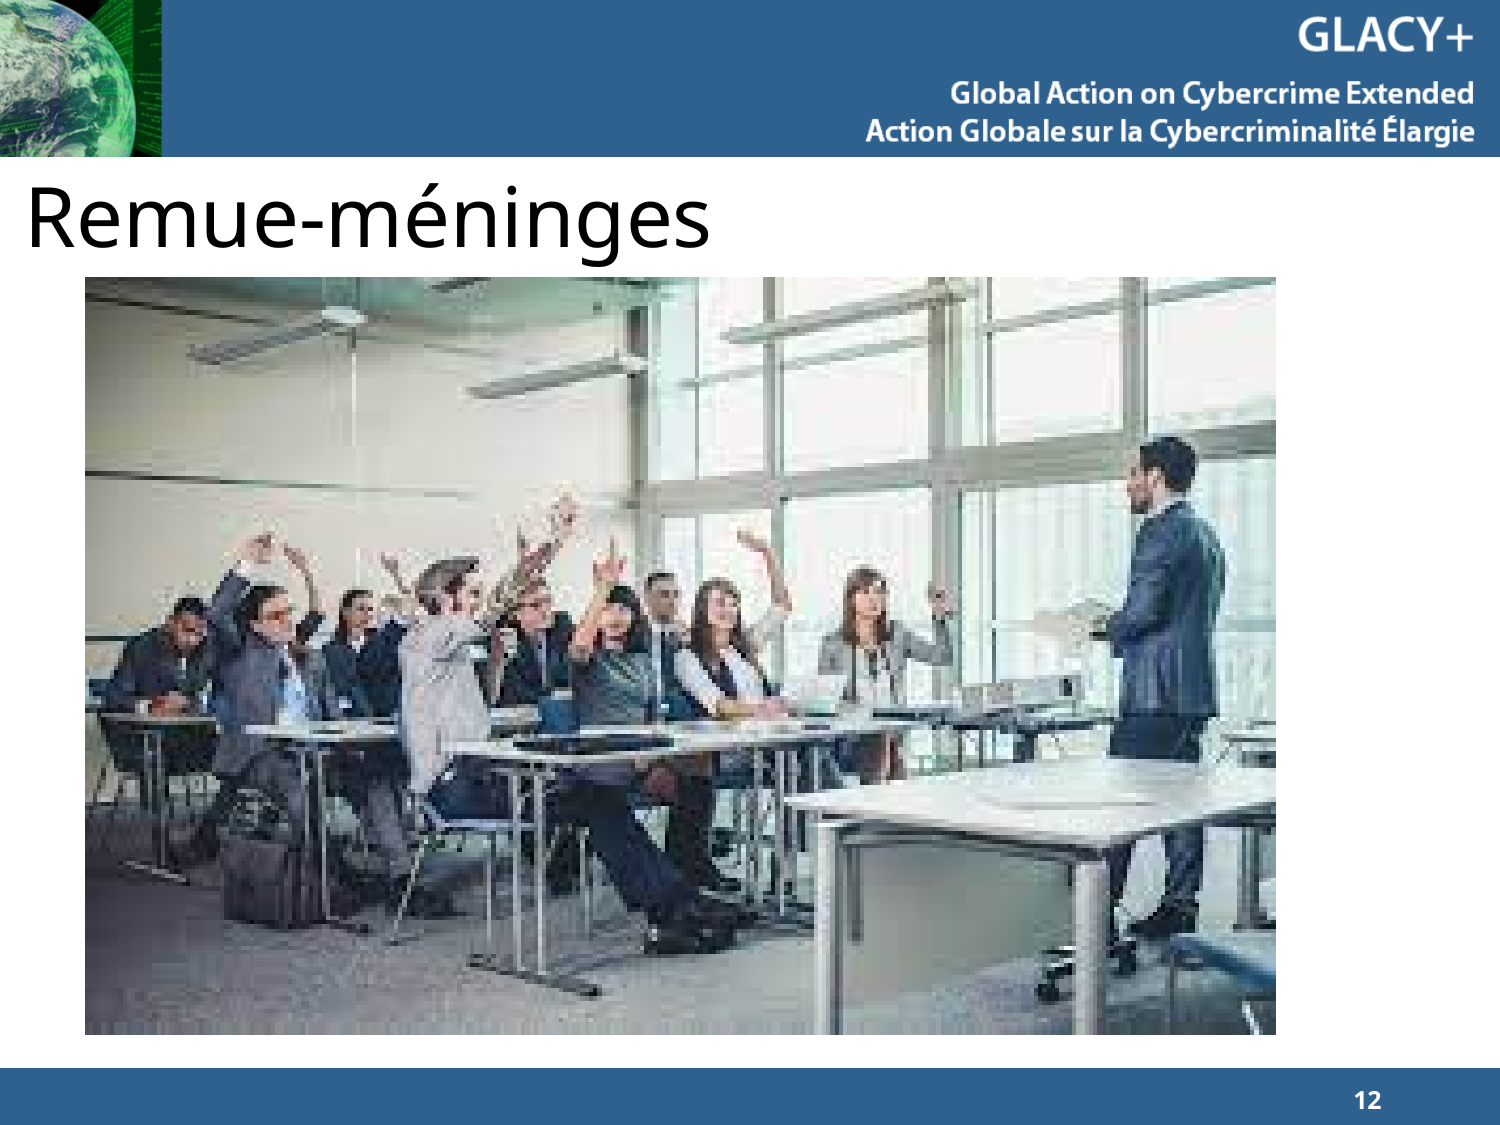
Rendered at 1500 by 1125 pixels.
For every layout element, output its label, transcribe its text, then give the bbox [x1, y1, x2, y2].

slide_number 12 [1059, 1071, 1397, 1125]
title Remue-méninges [9, 126, 1397, 315]
picture [0, 0, 1500, 157]
picture [85, 277, 1276, 1035]
